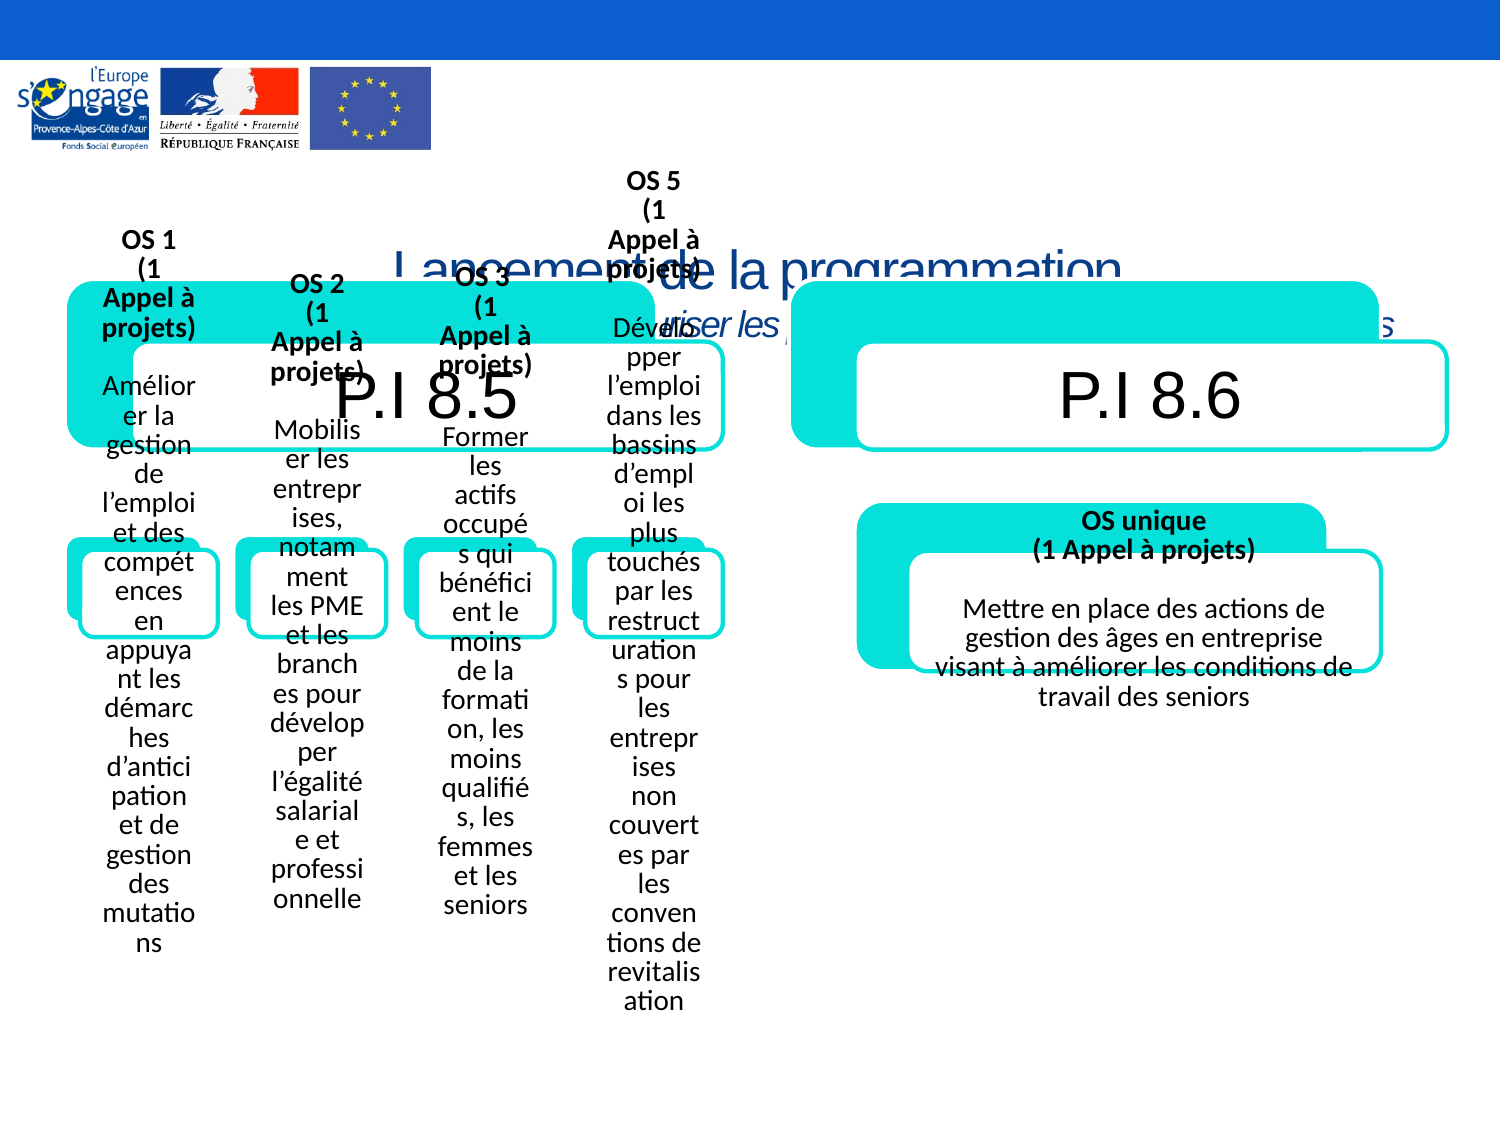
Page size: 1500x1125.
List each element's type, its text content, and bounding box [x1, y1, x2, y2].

picture [309, 66, 432, 151]
picture [17, 66, 150, 151]
picture [159, 67, 299, 151]
title Lancement de la programmation Axe 2 – Anticiper les mutations et sécuriser les parcours et les transitions professionnelles [83, 208, 1434, 275]
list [64, 278, 1448, 894]
